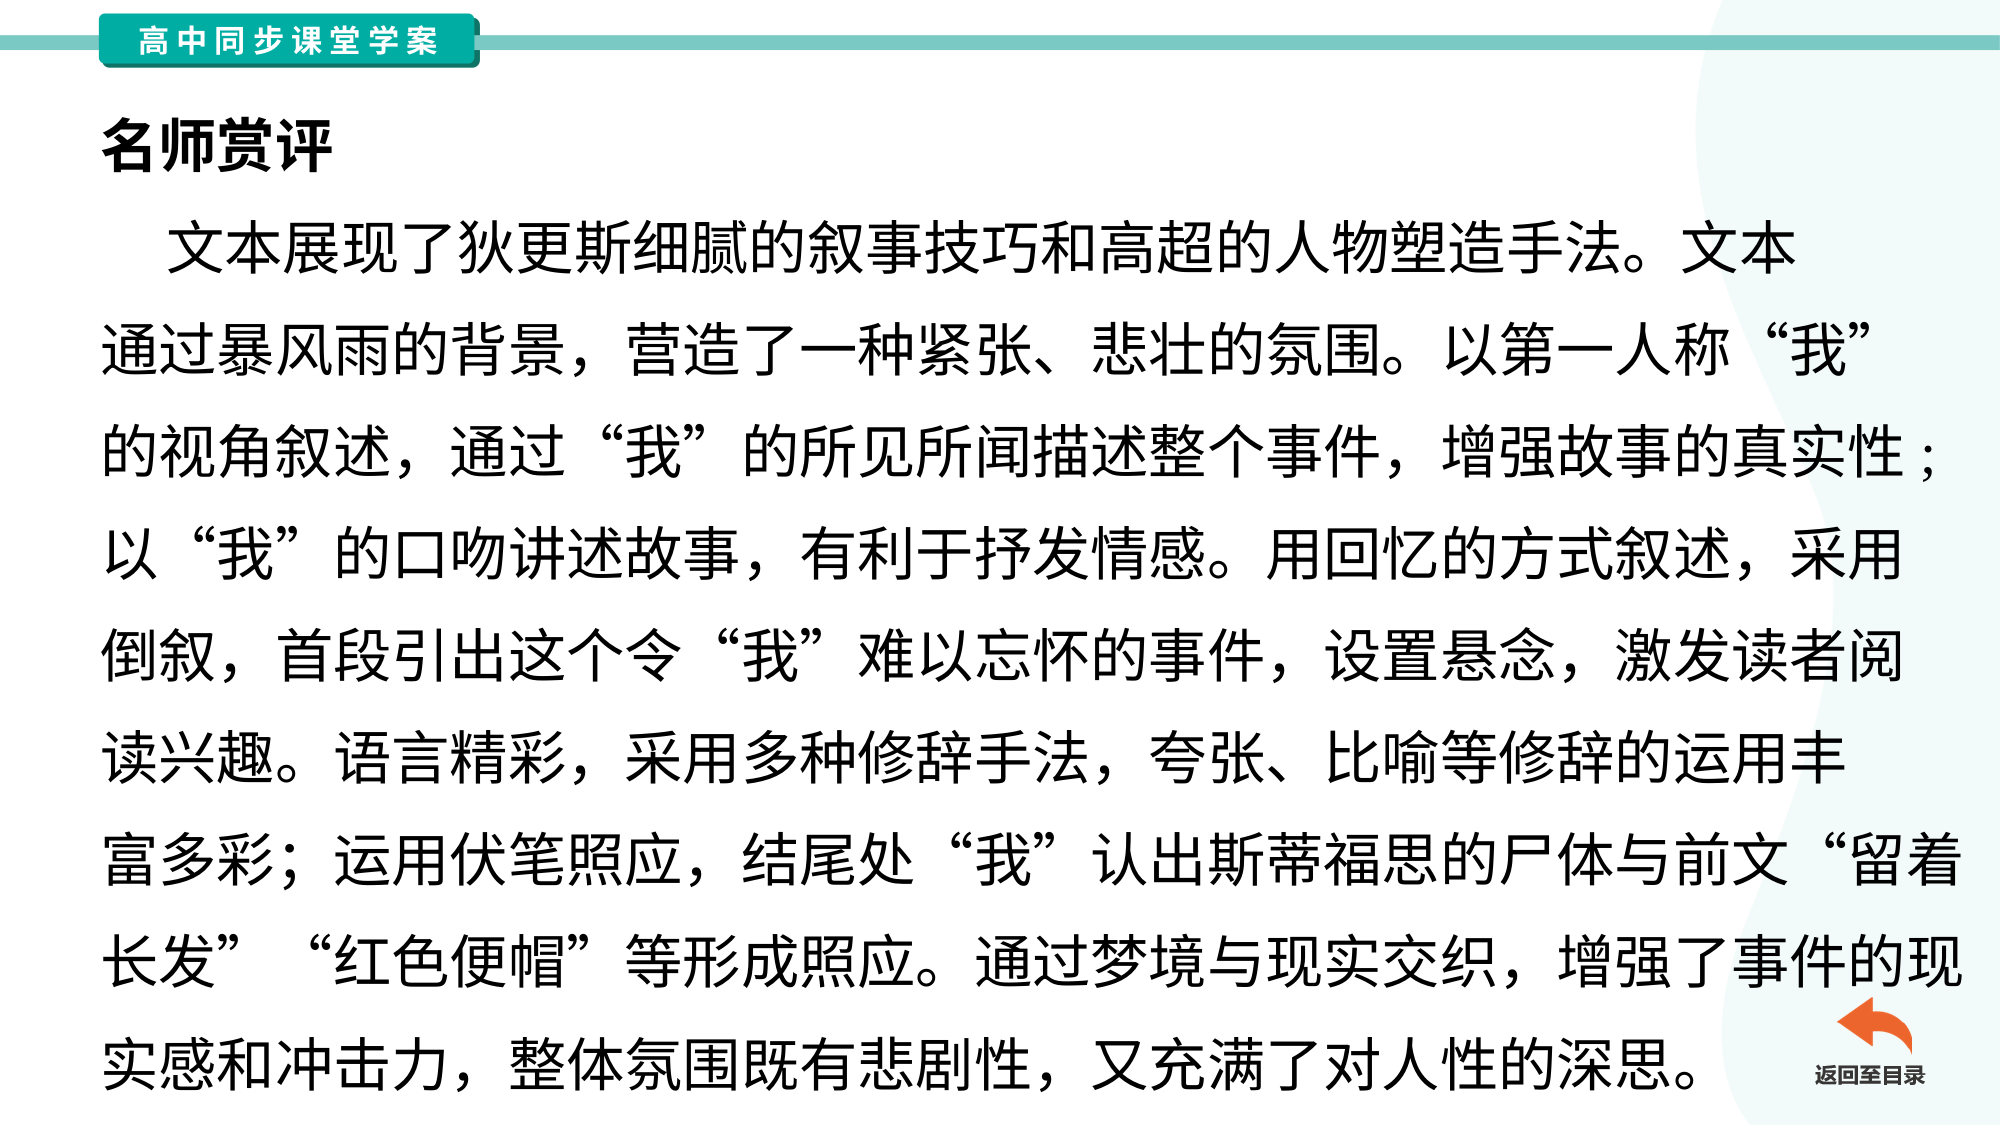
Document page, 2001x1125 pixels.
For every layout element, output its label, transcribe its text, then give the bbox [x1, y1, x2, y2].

picture [0, 0, 2000, 1125]
text_box 名师赏评 文本展现了狄更斯细腻的叙事技巧和高超的人物塑造手法。文本 通过暴风雨的背景，营造了一种紧张、悲壮的氛围。以第一人称“我” 的视角叙述，通过“我”的所见所闻描述整个事件，增强故事的真实性; 以“我”的口吻讲述故事，有利于抒发情感。用回忆的方式叙述，采用 倒叙，首段引出这个令“我”难以忘怀的事件，设置悬念，激发读者阅 读兴趣。语言精彩，采用多种修辞手法，夸张、比喻等修辞的运用丰 富多彩；运用伏笔照应，结尾处“我”认出斯蒂福思的尸体与前文“留着 长发”“红色便帽”等形成照应。通过梦境与现实交织，增强了事件的现 实感和冲击力，整体氛围既有悲剧性，又充满了对人性的深思。 [100, 76, 1899, 1098]
